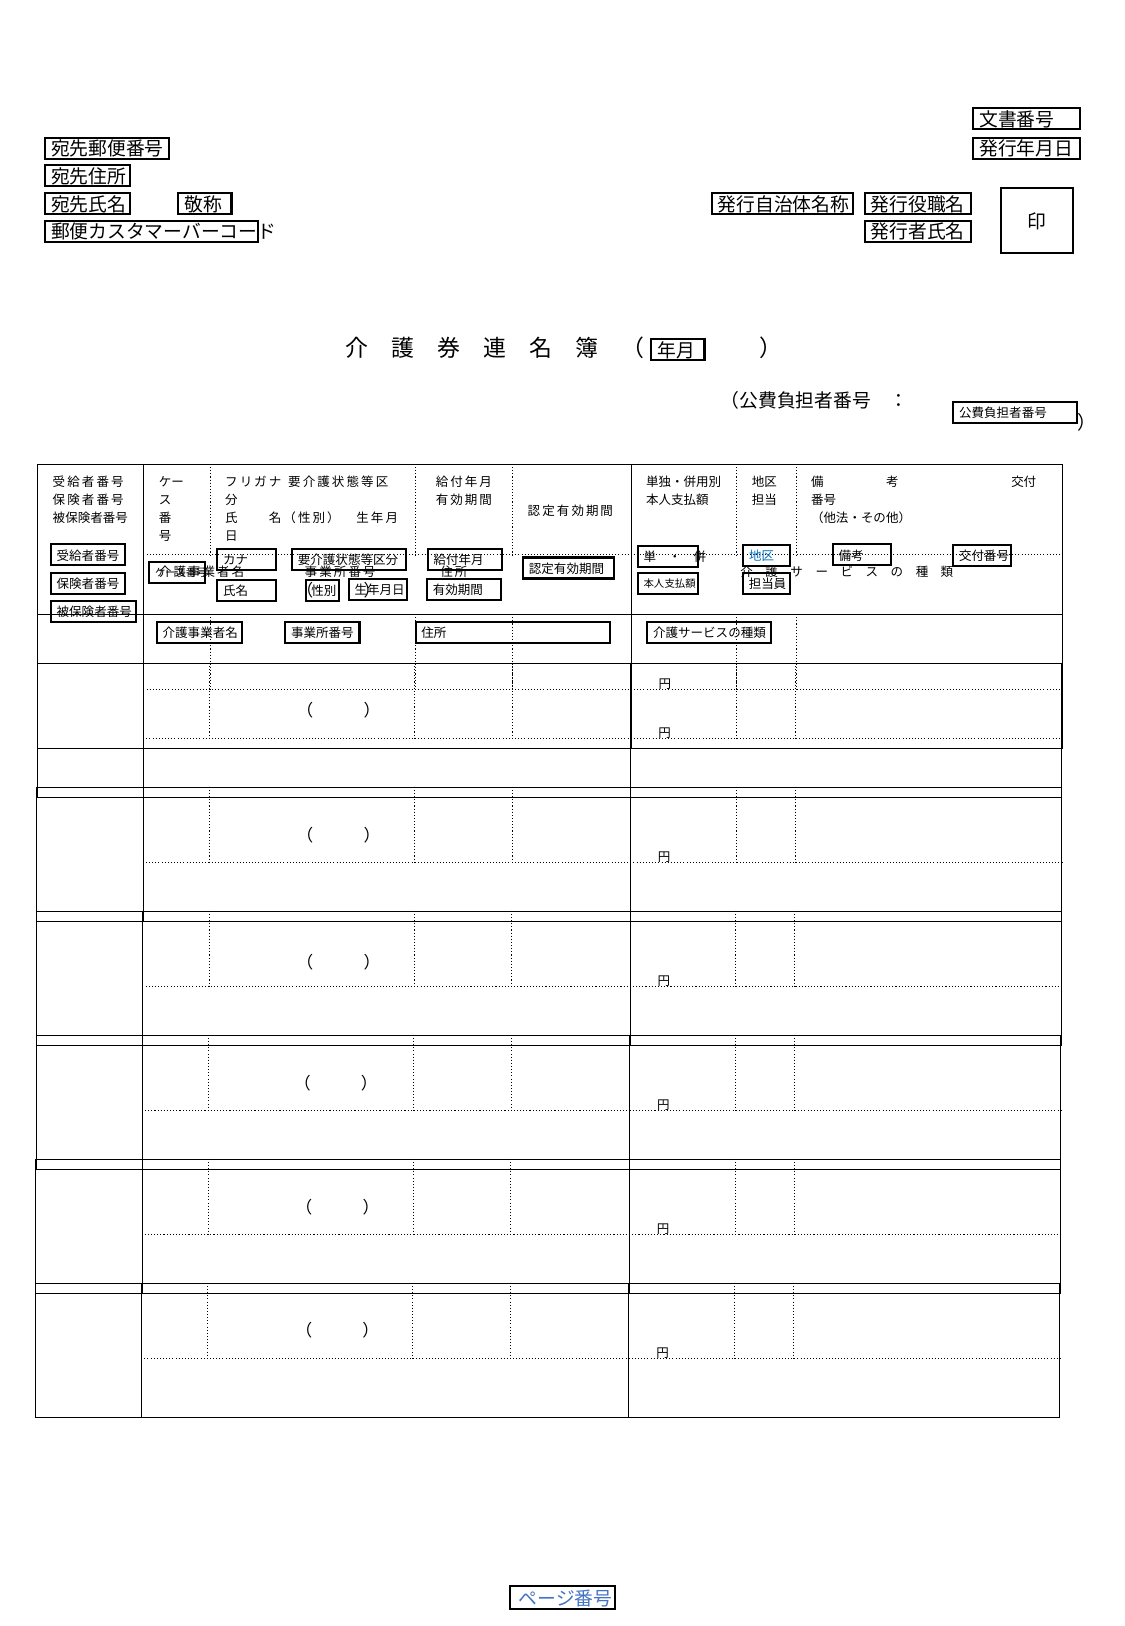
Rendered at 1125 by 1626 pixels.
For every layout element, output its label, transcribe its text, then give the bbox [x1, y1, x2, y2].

table_header [143, 1036, 209, 1110]
table_header [37, 912, 142, 1035]
table_header [796, 664, 1061, 738]
table_cell [143, 1234, 629, 1283]
text_box （ ） [289, 1195, 372, 1218]
table_header 円 [630, 1036, 735, 1110]
table_header [415, 664, 512, 738]
table_header 地区 担当 [737, 465, 796, 555]
text_box 本人支払額 [637, 572, 699, 595]
text_box 認定有効期間 [522, 556, 615, 580]
table_header [737, 664, 796, 738]
table_header [510, 1284, 628, 1358]
table_header [736, 788, 795, 862]
table_header [735, 1036, 795, 1110]
table_header [413, 1284, 510, 1358]
table_header [209, 912, 414, 986]
table_header [735, 1160, 794, 1234]
table_header 単独・併用別 本人支払額 [632, 465, 737, 555]
text_box 氏名 [216, 579, 277, 602]
table_cell [631, 986, 1061, 1035]
text_box （ ） [287, 1071, 370, 1094]
table_header [37, 788, 143, 911]
table_cell [631, 862, 1061, 911]
table_cell [631, 738, 1061, 787]
table_cell [144, 738, 630, 787]
table_header 認定有効期間 [513, 465, 631, 555]
table_cell [143, 1110, 629, 1159]
text_box 郵便カスタマーバーコード [44, 220, 259, 243]
table_header フリガナ 要介護状態等区分 氏 名（性別） 生年月日 [210, 465, 415, 555]
table_header [414, 1036, 511, 1110]
text_box 住所 [415, 621, 611, 644]
text_box カナ [216, 548, 277, 571]
table_cell [143, 986, 630, 1035]
table_header [736, 912, 795, 986]
table_cell [629, 1358, 1059, 1417]
text_box （ ） [290, 698, 373, 721]
table_header [414, 912, 512, 986]
table_cell [630, 1110, 1060, 1159]
text_box （ ） [290, 950, 373, 973]
table_header [36, 1160, 142, 1283]
table_header [795, 788, 1061, 862]
text_box 地区 [742, 544, 791, 567]
text_box ページ番号 [509, 1585, 616, 1610]
table_header 円 [629, 1284, 735, 1358]
text_box 介護サービスの種類 [646, 621, 772, 644]
text_box 生年月日 [373, 578, 408, 601]
table_cell [144, 615, 210, 663]
table_header [795, 1036, 1060, 1110]
table_header [37, 1036, 142, 1159]
table_header [144, 664, 210, 738]
table_header 円 [631, 912, 736, 986]
table_header [511, 1036, 629, 1110]
table_header ケース 番 号 [144, 465, 210, 555]
text_box 宛先氏名 [44, 192, 131, 215]
table_cell [210, 615, 415, 663]
table_header [512, 664, 630, 738]
table_header 備 考 交付番号 （他法・その他） [796, 465, 1062, 555]
text_box （ ） [290, 578, 373, 601]
table_header [38, 664, 143, 787]
table_header [210, 664, 415, 738]
table_header [144, 788, 210, 862]
table_header [413, 1160, 511, 1234]
text_box 交付番号 [952, 544, 1012, 567]
text_box 宛先郵便番号 [44, 137, 170, 160]
table_header [795, 912, 1061, 986]
table_cell [38, 615, 143, 663]
table_header [512, 788, 630, 862]
table_cell 円 [632, 615, 737, 663]
text_box （ ） [290, 824, 373, 847]
table_cell [415, 615, 513, 621]
text_box 単 ・ 併 [637, 545, 699, 568]
table_header [143, 1160, 208, 1234]
text_box （公費負担者番号 ： ） [698, 381, 1111, 464]
table_header 円 [631, 788, 736, 862]
table_header [512, 912, 630, 986]
table_cell [415, 644, 513, 663]
text_box 保険者番号 [50, 572, 126, 595]
text_box ケース番号 [148, 561, 206, 584]
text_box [711, 108, 1080, 254]
table_header 受給者番号 保険者番号 被保険者番号 [38, 465, 143, 614]
text_box 担当員 [742, 572, 791, 595]
text_box 給付年月 [427, 548, 503, 571]
text_box 宛先住所 [44, 164, 131, 187]
table_header [208, 1160, 413, 1234]
text_box 公費負担者番号 [952, 401, 1078, 424]
table_header 円 [631, 664, 737, 738]
table_header [414, 788, 512, 862]
table_header [36, 1284, 141, 1417]
text_box 敬称 [177, 192, 233, 215]
text_box 介護事業者名 [156, 621, 243, 644]
text_box （ ） [289, 1318, 372, 1341]
text_box 受給者番号 [50, 543, 126, 566]
table_cell [737, 615, 796, 663]
table_header [210, 788, 414, 862]
table_header 円 [630, 1160, 735, 1234]
table_header [143, 912, 209, 986]
table_cell 介護サービスの種類 [632, 555, 1062, 614]
text_box 有効期間 [426, 578, 502, 601]
text_box 被保険者番号 [50, 600, 137, 623]
table_header [794, 1160, 1060, 1234]
table_cell [513, 615, 631, 663]
table_cell [142, 1358, 628, 1417]
table_header [511, 1160, 629, 1234]
table_cell [630, 1234, 1060, 1283]
table_cell [144, 862, 630, 911]
text_box 年月 [650, 338, 706, 361]
table_header [794, 1284, 1059, 1358]
table_header [735, 1284, 794, 1358]
text_box 介 護 券 連 名 簿 （ ） [91, 326, 1037, 392]
text_box 備考 [832, 543, 892, 566]
table_header [208, 1284, 413, 1358]
table_header 給付年月 有効期間 [415, 465, 513, 555]
table_cell 介護事業者名 事業所番号 住所 [144, 555, 631, 614]
table_header [209, 1036, 414, 1110]
text_box 要介護状態等区分 [291, 548, 407, 571]
table_cell [796, 615, 1062, 663]
text_box 事業所番号 [284, 621, 361, 644]
table_header [142, 1284, 208, 1358]
